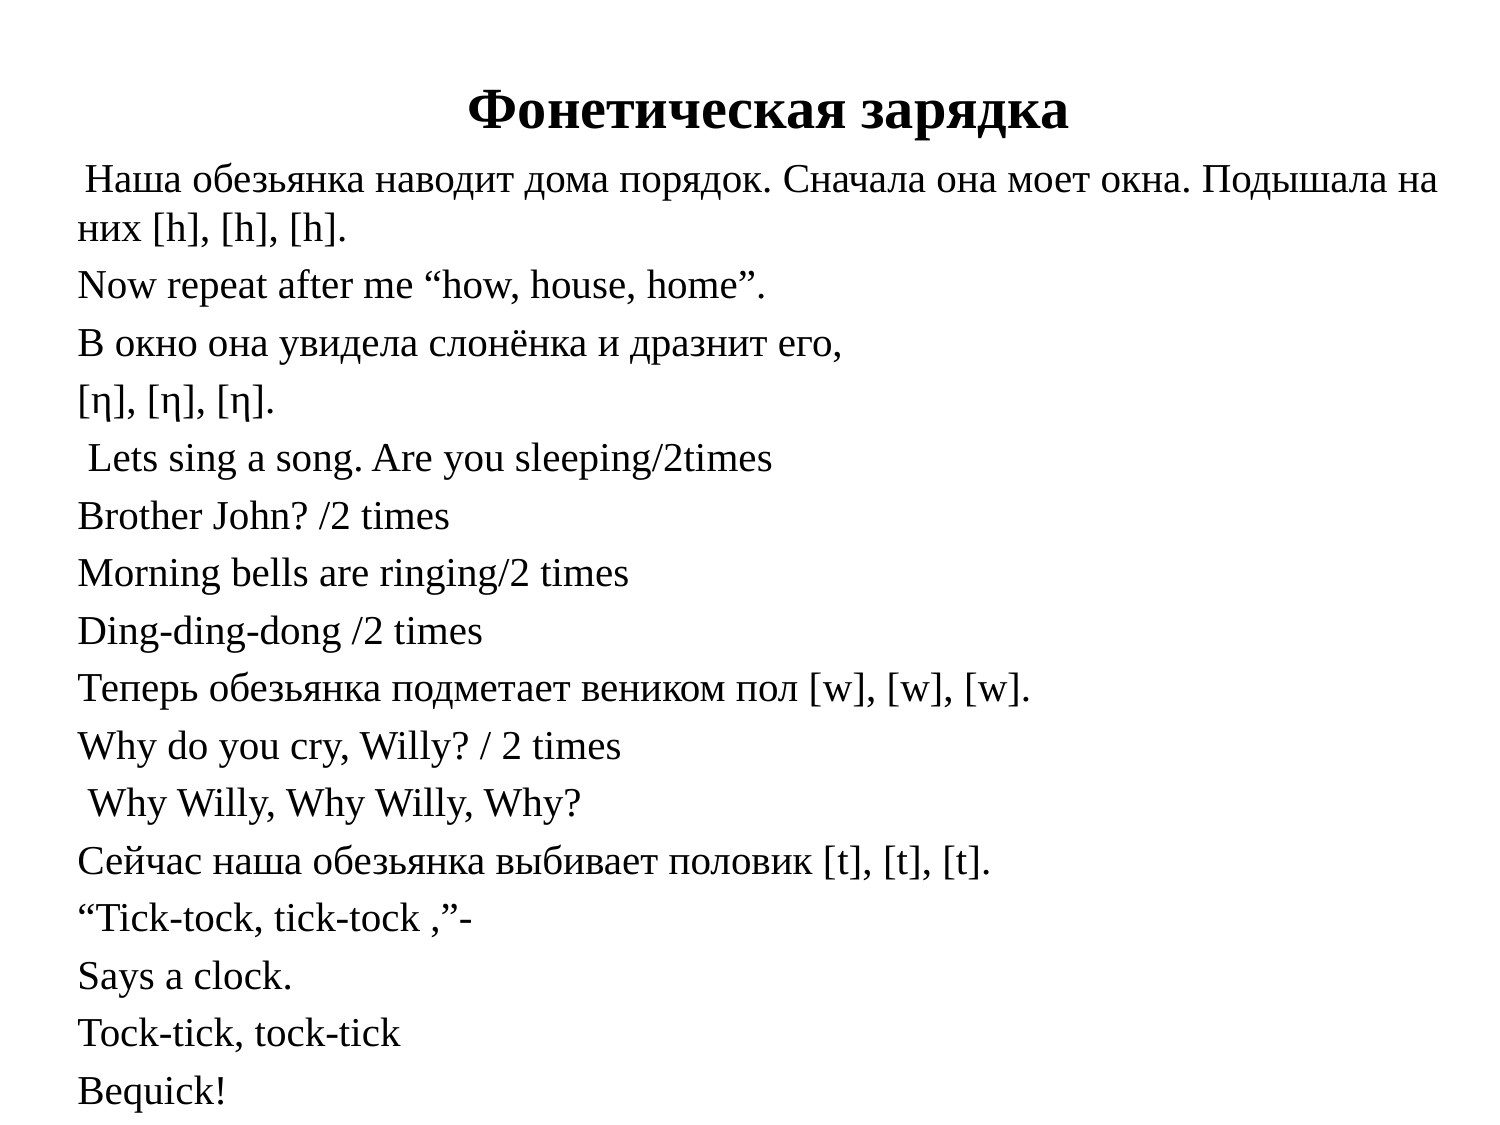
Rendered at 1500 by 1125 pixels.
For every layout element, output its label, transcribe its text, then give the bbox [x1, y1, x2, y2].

list Наша обезьянка наводит дома порядок. Сначала она моет окна. Подышала на них [h], [h], [h]. Now repeat after me “how, house, home”. В окно она увидела слонёнка и дразнит его, [η], [η], [η]. Lets sing a song. Are you sleeping/2times Brother John? /2 times Morning bells are ringing/2 times Ding-ding-dong /2 times Теперь обезьянка подметает веником пол [w], [w], [w]. Why do you cry, Willy? / 2 times Why Willy, Why Willy, Why? Сейчас наша обезьянка выбивает половик [t], [t], [t]. “Tick-tock, tick-tock ,”- Says a clock. Tock-tick, tock-tick Bequick! [62, 143, 1500, 1125]
text_box Фонетическая зарядка [453, 62, 1085, 148]
